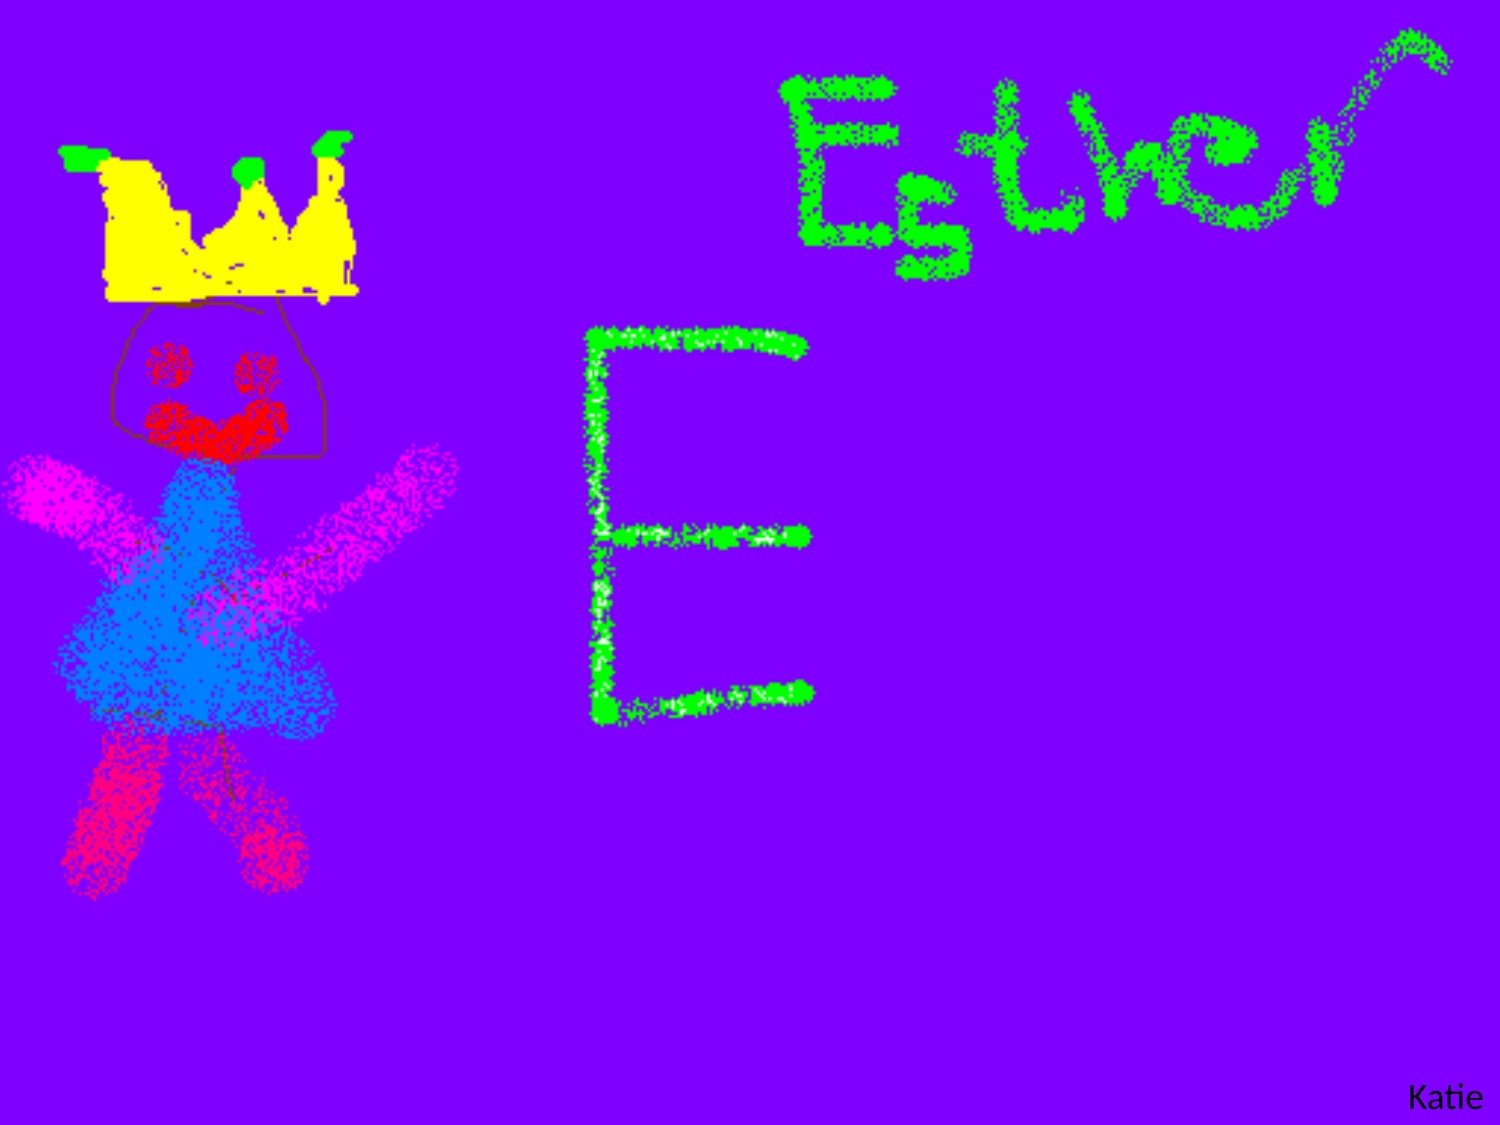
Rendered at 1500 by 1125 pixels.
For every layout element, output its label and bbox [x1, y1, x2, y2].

list [0, 0, 1500, 1125]
